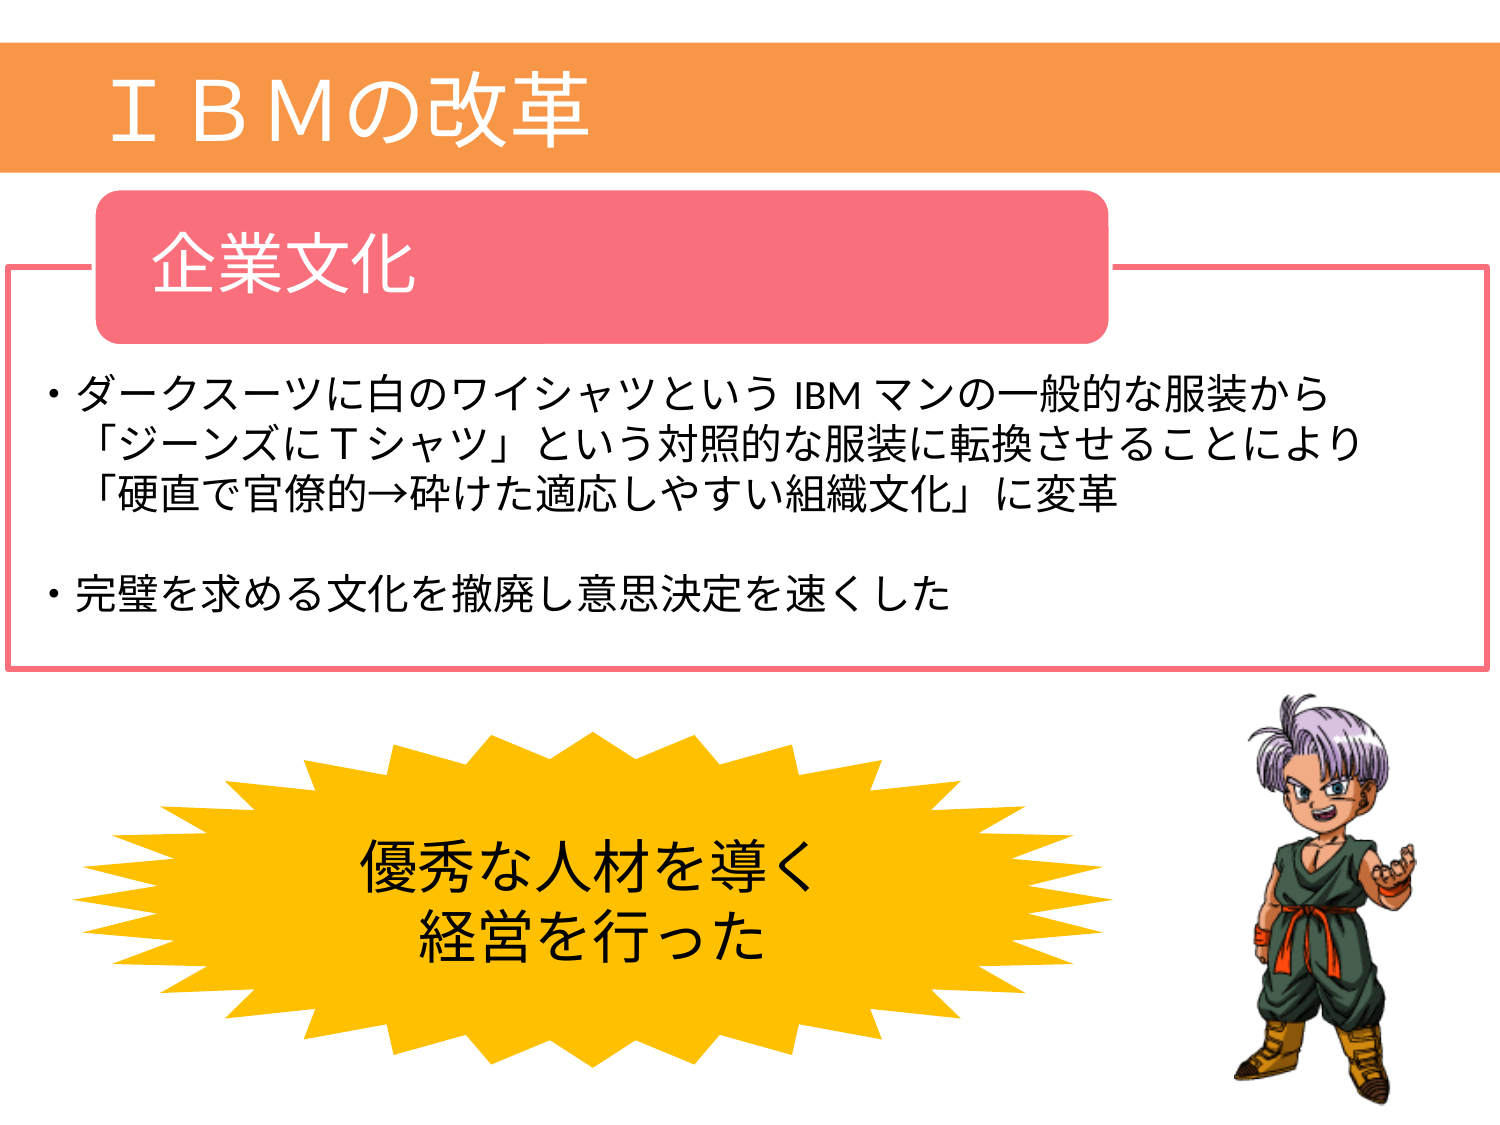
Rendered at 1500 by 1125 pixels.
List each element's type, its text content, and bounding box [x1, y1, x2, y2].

text_box 優秀な人材を導く 経営を行った [70, 729, 1116, 1070]
picture [1234, 693, 1417, 1107]
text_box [93, 188, 1111, 347]
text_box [7, 262, 1488, 670]
text_box ＩＢＭの改革 [0, 41, 1500, 175]
